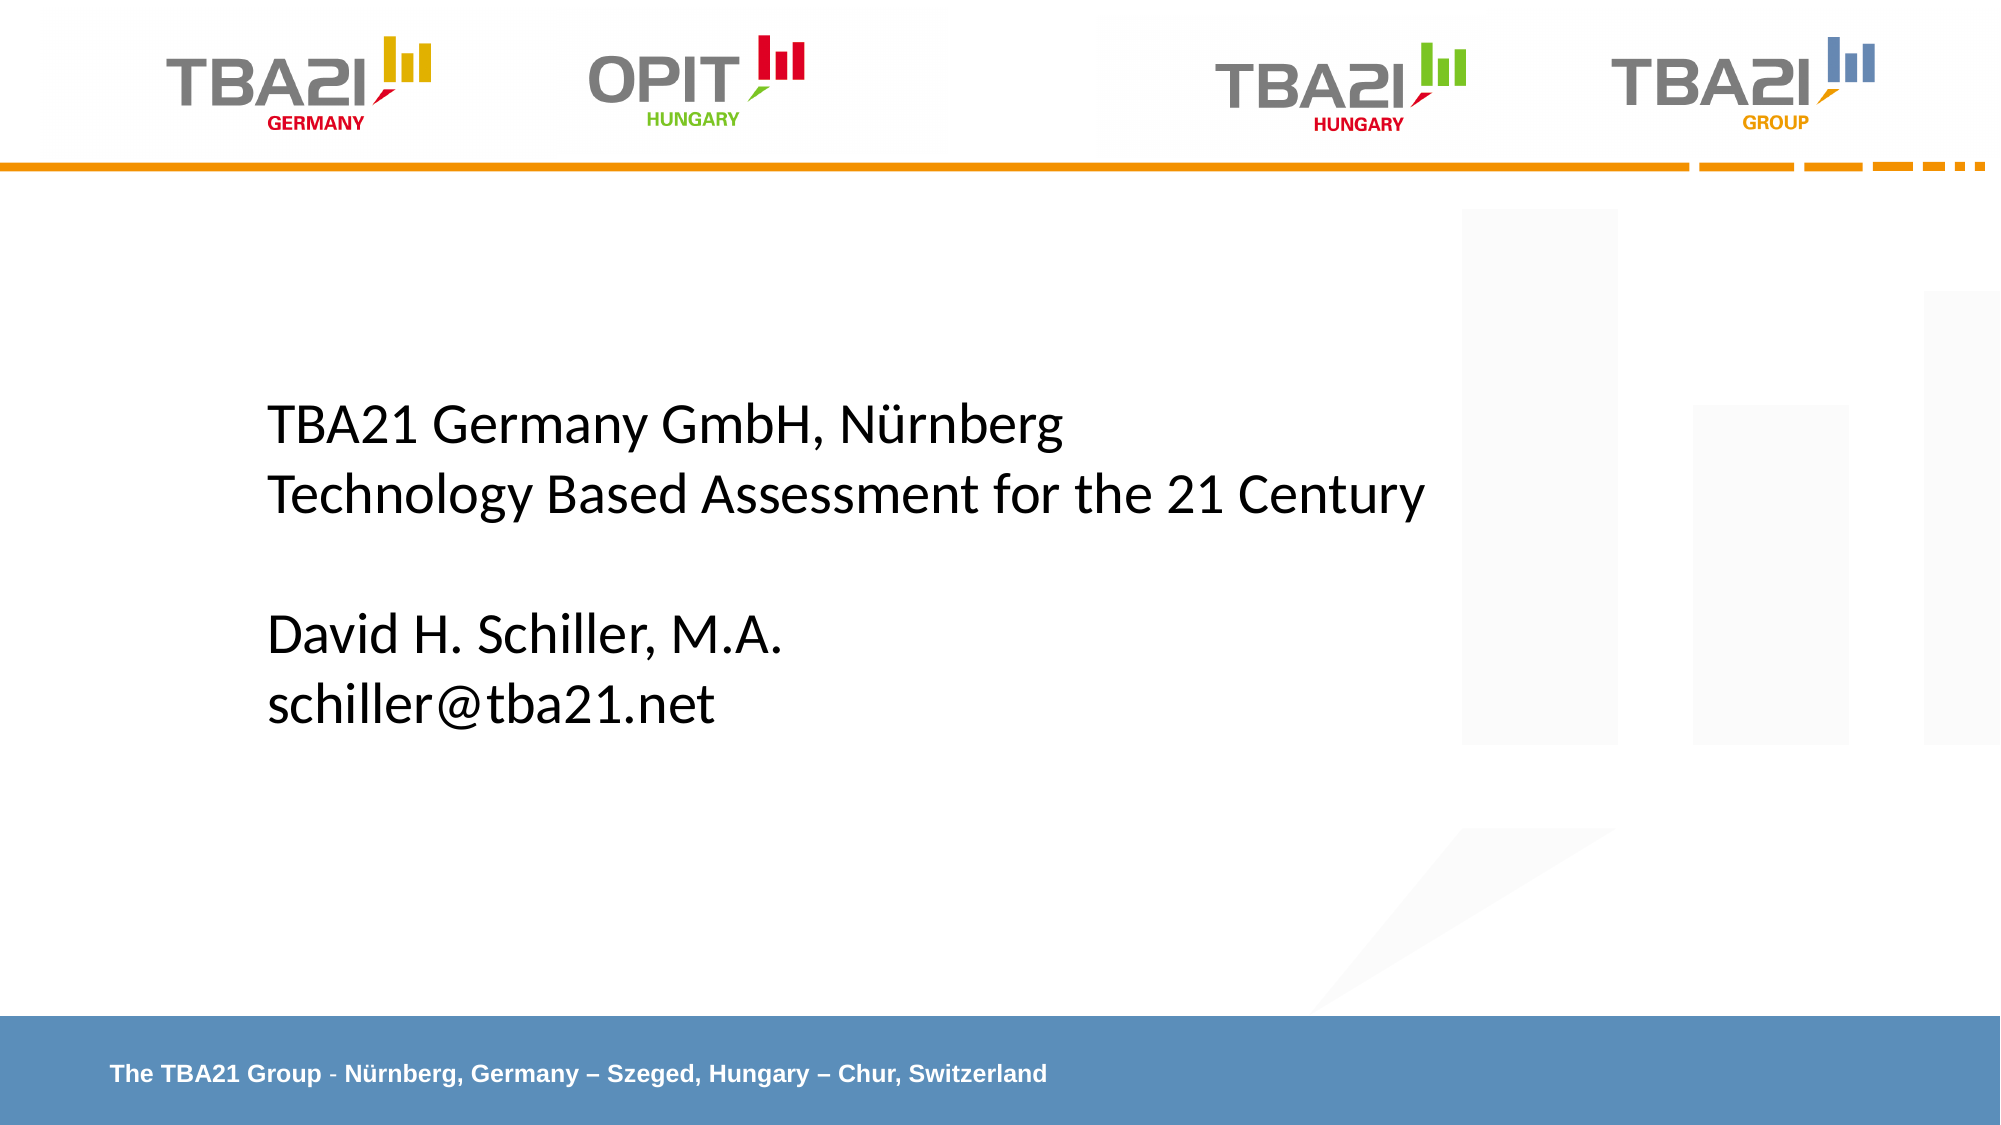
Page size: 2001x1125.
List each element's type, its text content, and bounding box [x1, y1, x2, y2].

picture [1095, 7, 2000, 159]
text_box TBA21 Germany GmbH, Nürnberg Technology Based Assessment for the 21 Century David H. Schiller, M.A. schiller@tba21.net [252, 378, 1748, 743]
picture [39, 7, 948, 159]
